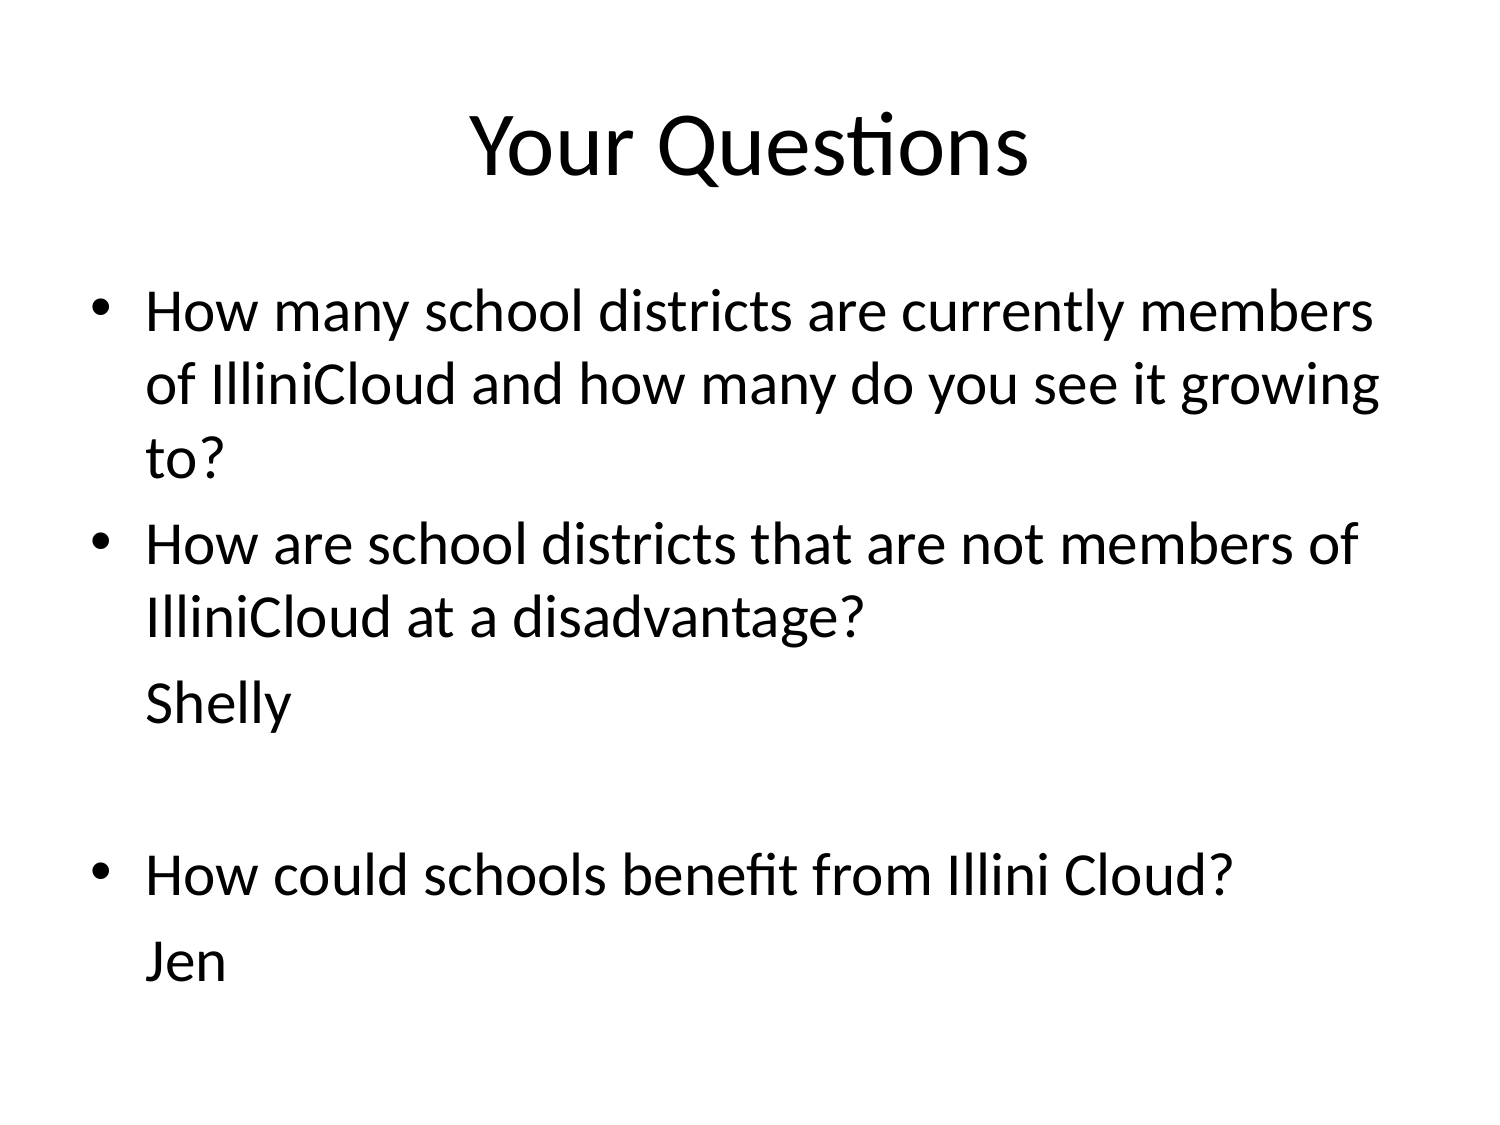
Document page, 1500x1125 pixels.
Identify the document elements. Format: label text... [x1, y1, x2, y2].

title Your Questions [75, 45, 1425, 233]
list How many school districts are currently members of IlliniCloud and how many do you see it growing to? How are school districts that are not members of IlliniCloud at a disadvantage? Shelly How could schools benefit from Illini Cloud? Jen [75, 262, 1425, 1005]
